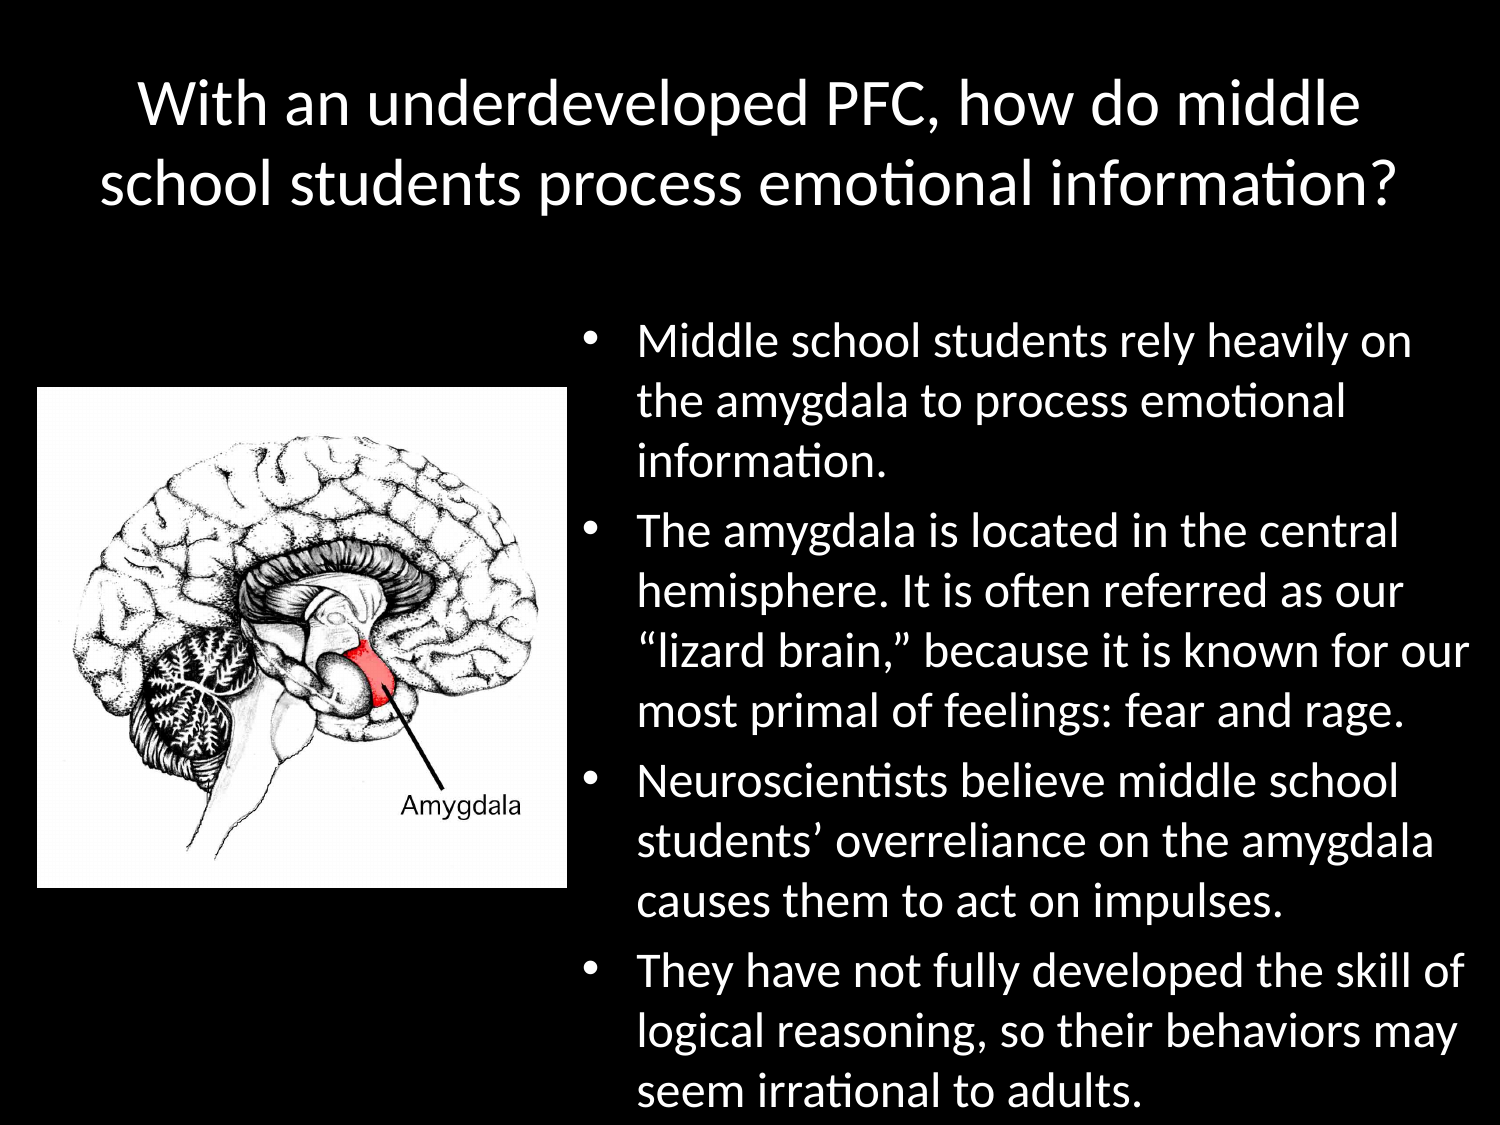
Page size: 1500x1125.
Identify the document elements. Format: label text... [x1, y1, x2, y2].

picture [37, 387, 568, 888]
list Middle school students rely heavily on the amygdala to process emotional information. The amygdala is located in the central hemisphere. It is often referred as our “lizard brain,” because it is known for our most primal of feelings: fear and rage. Neuroscientists believe middle school students’ overreliance on the amygdala causes them to act on impulses. They have not fully developed the skill of logical reasoning, so their behaviors may seem irrational to adults. [566, 299, 1500, 1125]
title With an underdeveloped PFC, how do middle school students process emotional information? [75, 45, 1425, 233]
